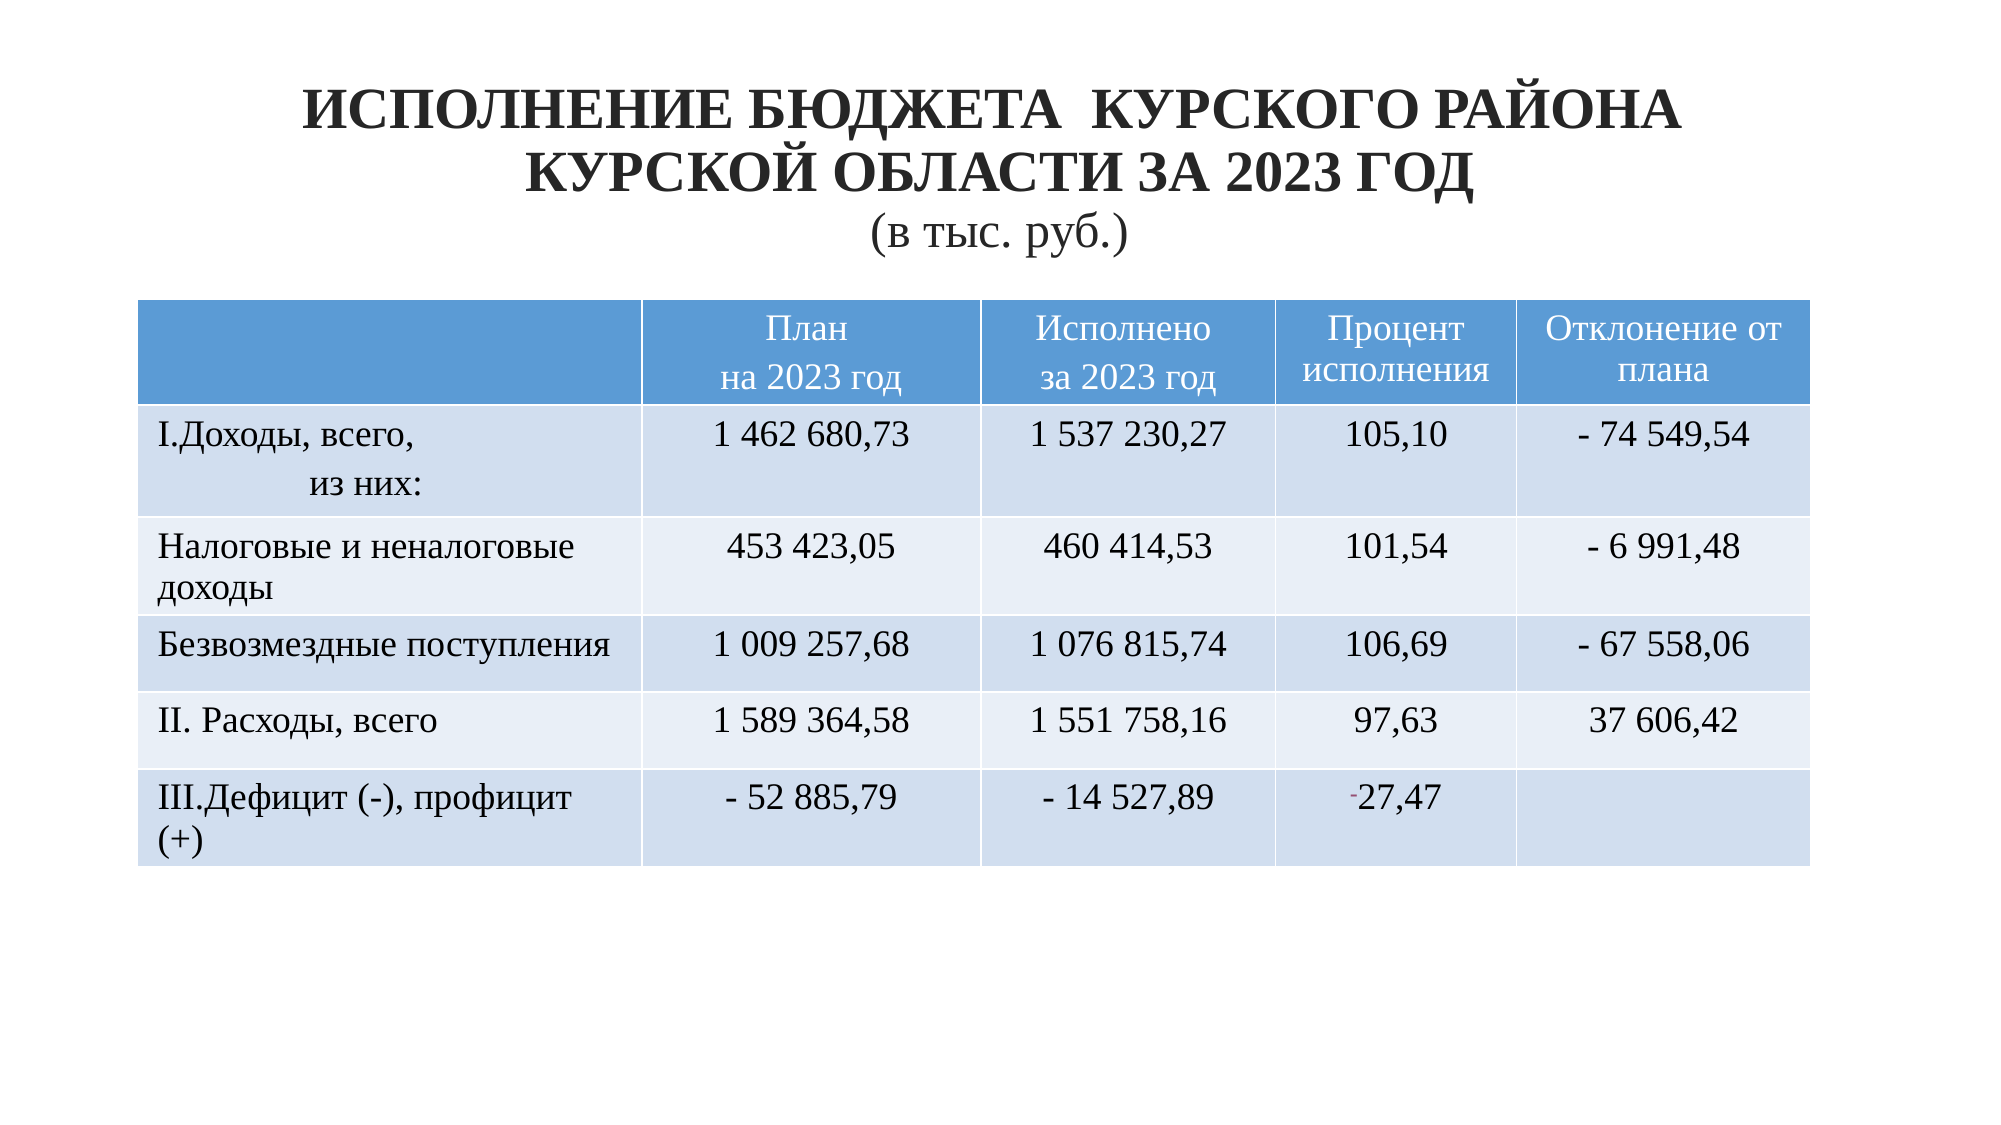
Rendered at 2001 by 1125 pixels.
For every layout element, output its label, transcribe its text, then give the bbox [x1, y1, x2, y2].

table_cell - 14 527,89 [982, 770, 1275, 866]
table_cell 460 414,53 [982, 518, 1275, 614]
table_cell 105,10 [1276, 406, 1516, 516]
table_cell - 6 991,48 [1517, 518, 1810, 614]
table_cell 1 076 815,74 [982, 616, 1275, 691]
table_cell I.Доходы, всего, из них: [138, 406, 641, 516]
table_header [138, 300, 641, 404]
table_cell - 67 558,06 [1517, 616, 1810, 691]
table_cell 97,63 [1276, 693, 1516, 768]
table_cell 1 551 758,16 [982, 693, 1275, 768]
table_header Исполнено за 2023 год [982, 300, 1275, 404]
table_cell II. Расходы, всего [138, 693, 641, 768]
table_cell Безвозмездные поступления [138, 616, 641, 691]
table_cell 106,69 [1276, 616, 1516, 691]
table_header Процент исполнения [1276, 300, 1516, 404]
table_cell 1 537 230,27 [982, 406, 1275, 516]
title ИСПОЛНЕНИЕ БЮДЖЕТА КУРСКОГО РАЙОНА КУРСКОЙ ОБЛАСТИ ЗА 2023 ГОД (в тыс. руб.) [137, 59, 1863, 278]
table_cell 37 606,42 [1517, 693, 1810, 768]
table_cell Налоговые и неналоговые доходы [138, 518, 641, 614]
table_cell 101,54 [1276, 518, 1516, 614]
table_cell - 52 885,79 [643, 770, 980, 866]
table_cell - 74 549,54 [1517, 406, 1810, 516]
table_cell 453 423,05 [643, 518, 980, 614]
table_header Отклонение от плана [1517, 300, 1810, 404]
table_cell 27,47 [1276, 770, 1516, 866]
table_cell 1 462 680,73 [643, 406, 980, 516]
table_cell [1517, 770, 1810, 866]
table_cell 1 009 257,68 [643, 616, 980, 691]
table_cell 1 589 364,58 [643, 693, 980, 768]
table_header План на 2023 год [643, 300, 980, 404]
table_cell III.Дефицит (-), профицит (+) [138, 770, 641, 866]
